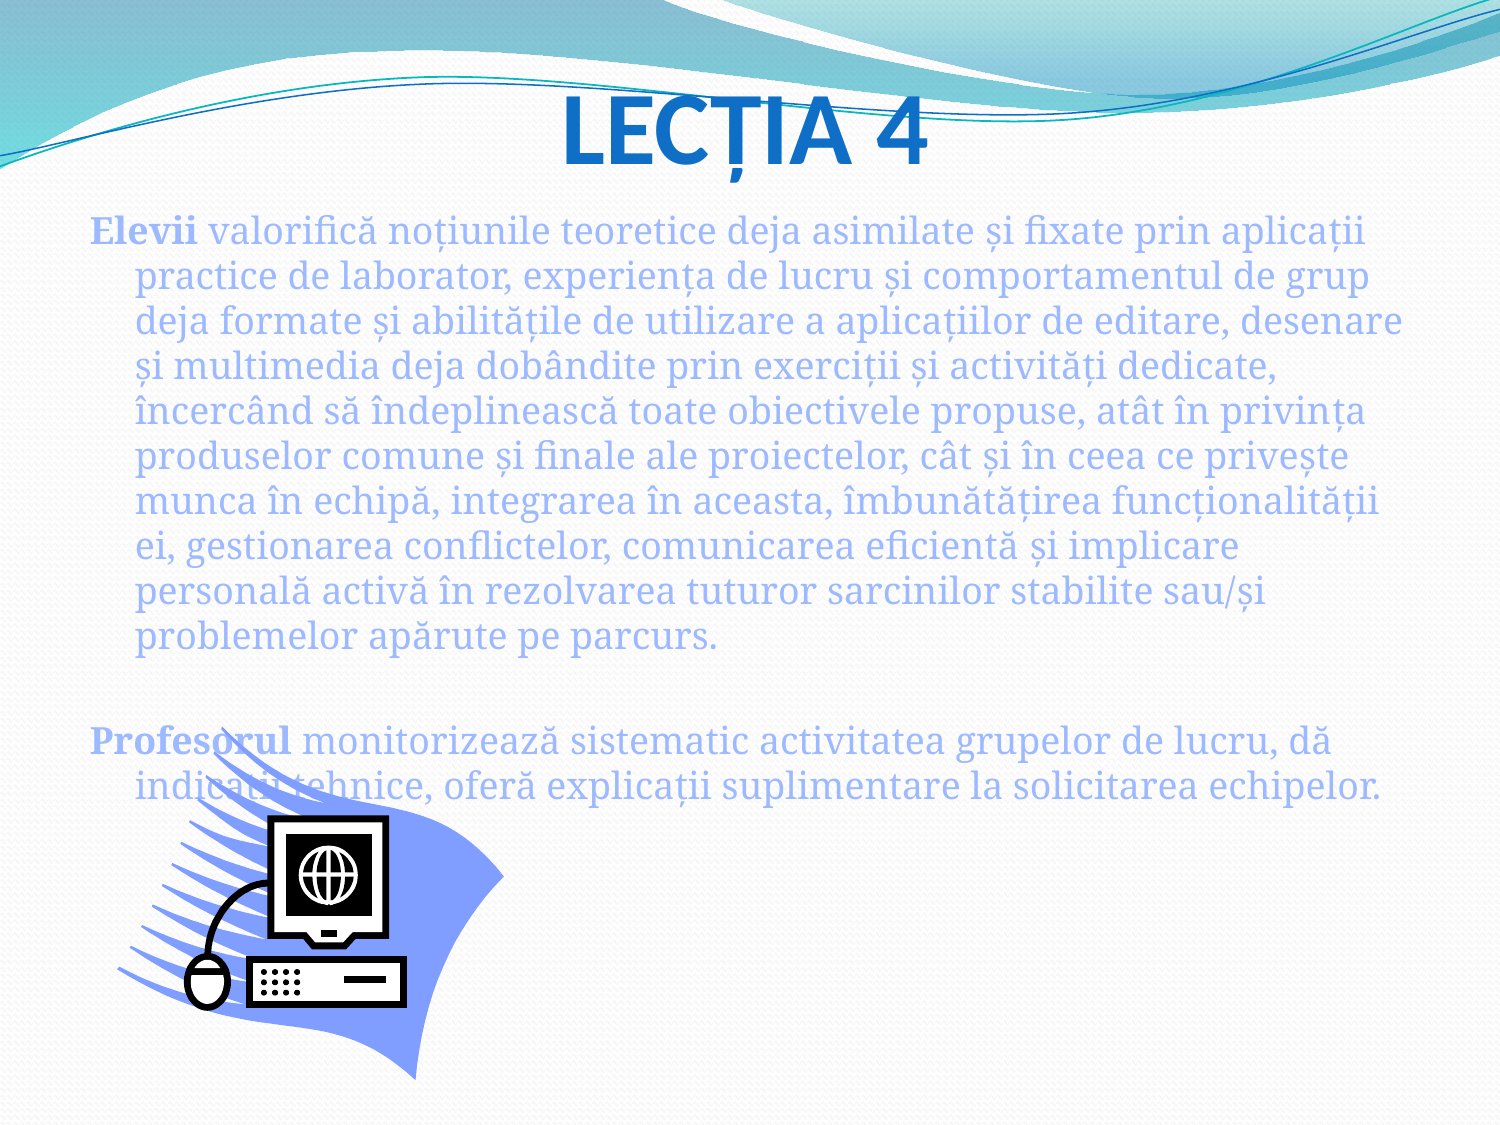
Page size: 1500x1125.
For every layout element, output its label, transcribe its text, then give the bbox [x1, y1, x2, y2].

list Elevii valorifică noţiunile teoretice deja asimilate şi fixate prin aplicaţii practice de laborator, experienţa de lucru şi comportamentul de grup deja formate şi abilităţile de utilizare a aplicaţiilor de editare, desenare şi multimedia deja dobândite prin exerciţii şi activităţi dedicate, încercând să îndeplinească toate obiectivele propuse, atât în privinţa produselor comune şi finale ale proiectelor, cât şi în ceea ce priveşte munca în echipă, integrarea în aceasta, îmbunătăţirea funcţionalităţii ei, gestionarea conflictelor, comunicarea eficientă şi implicare personală activă în rezolvarea tuturor sarcinilor stabilite sau/şi problemelor apărute pe parcurs. Profesorul monitorizează sistematic activitatea grupelor de lucru, dă indicaţii tehnice, oferă explicaţii suplimentare la solicitarea echipelor. [75, 199, 1425, 1038]
picture [116, 726, 505, 1081]
title Lecția 4 [70, 46, 1421, 186]
